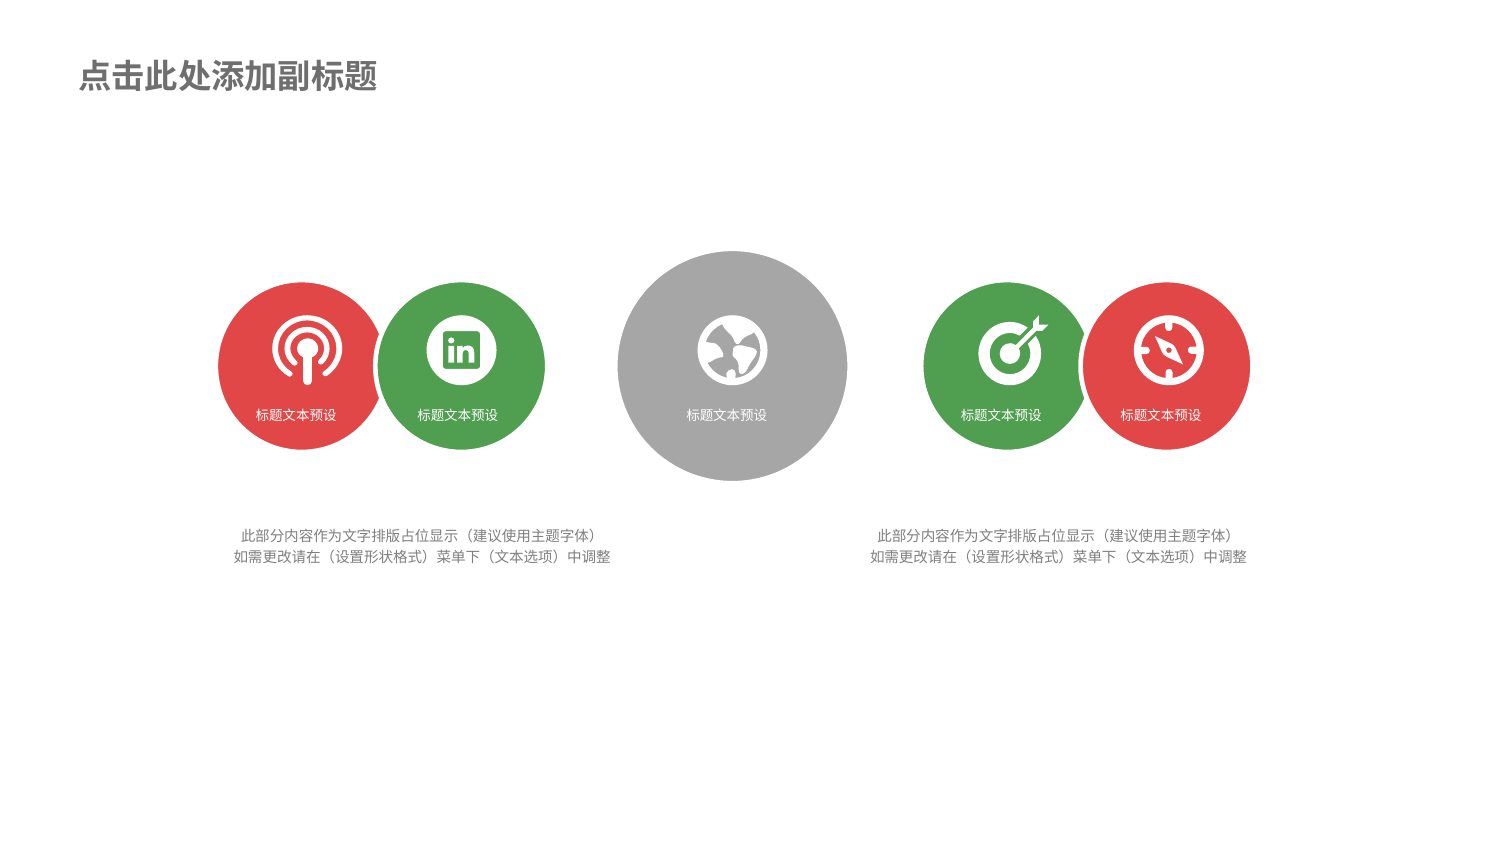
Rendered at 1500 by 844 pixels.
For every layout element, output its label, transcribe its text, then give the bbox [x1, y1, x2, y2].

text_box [842, 279, 1275, 657]
text_box 点击此处添加副标题 [58, 45, 792, 106]
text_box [206, 279, 638, 657]
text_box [614, 248, 850, 484]
